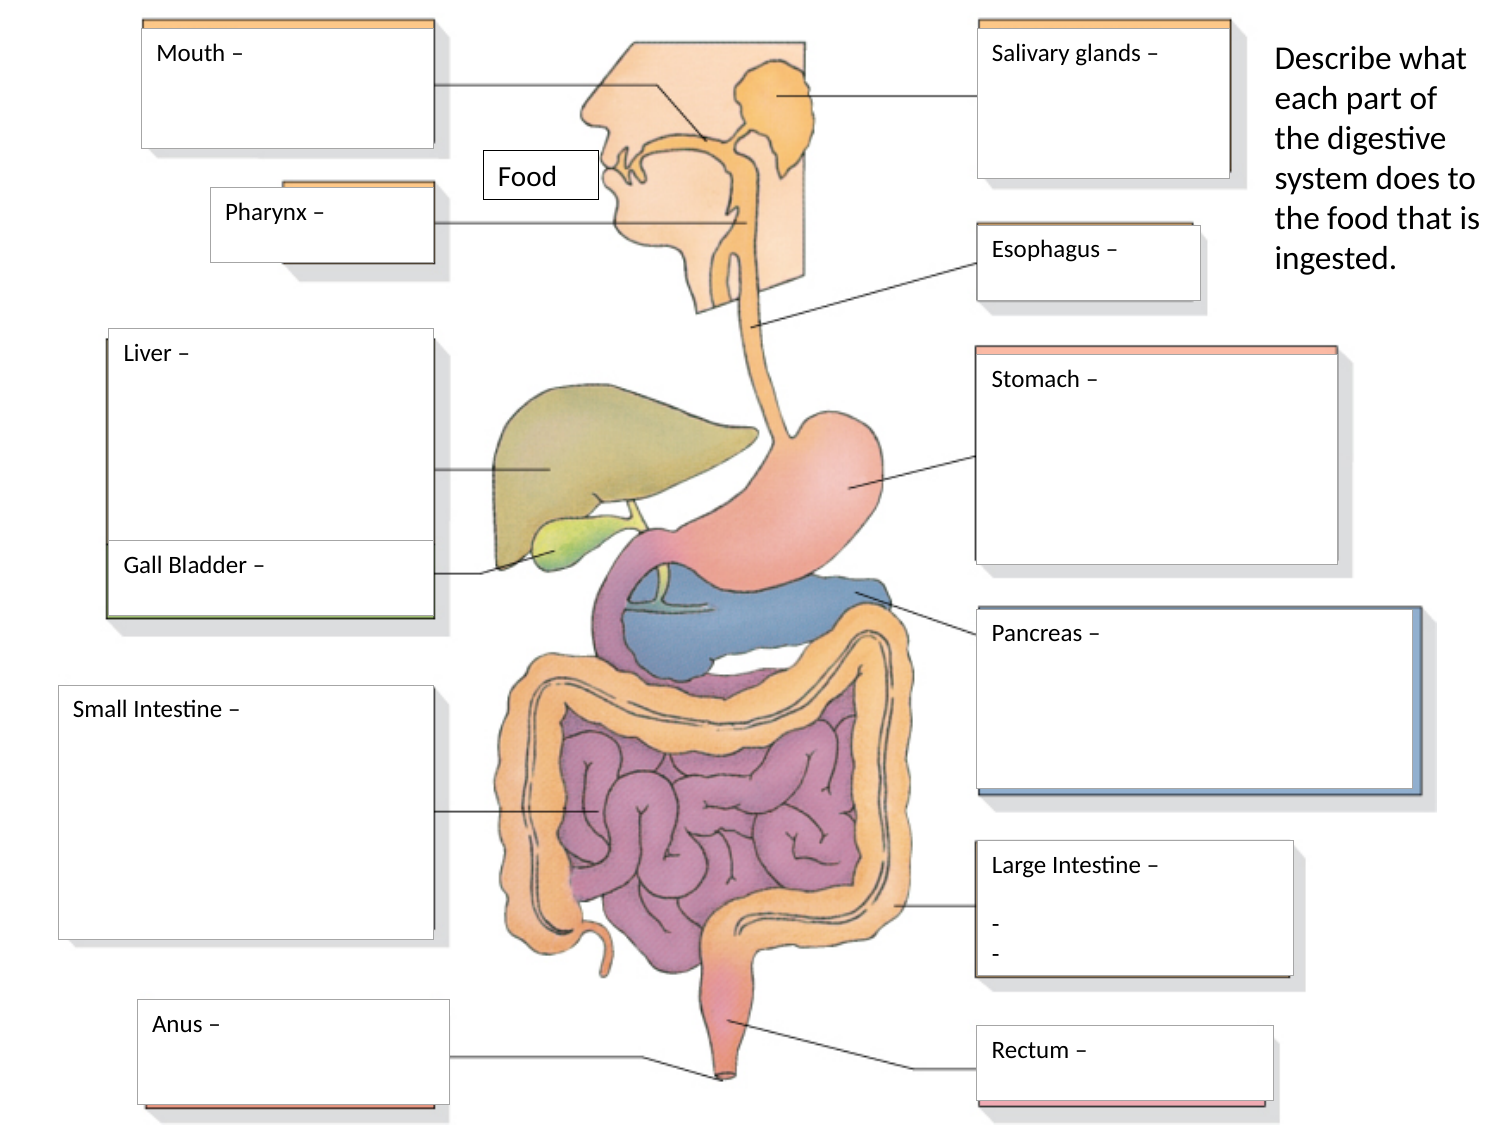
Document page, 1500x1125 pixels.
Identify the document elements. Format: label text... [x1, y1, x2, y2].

picture [57, 0, 1437, 1125]
text_box Describe what each part of the digestive system does to the food that is ingested. [1440, 28, 1500, 284]
